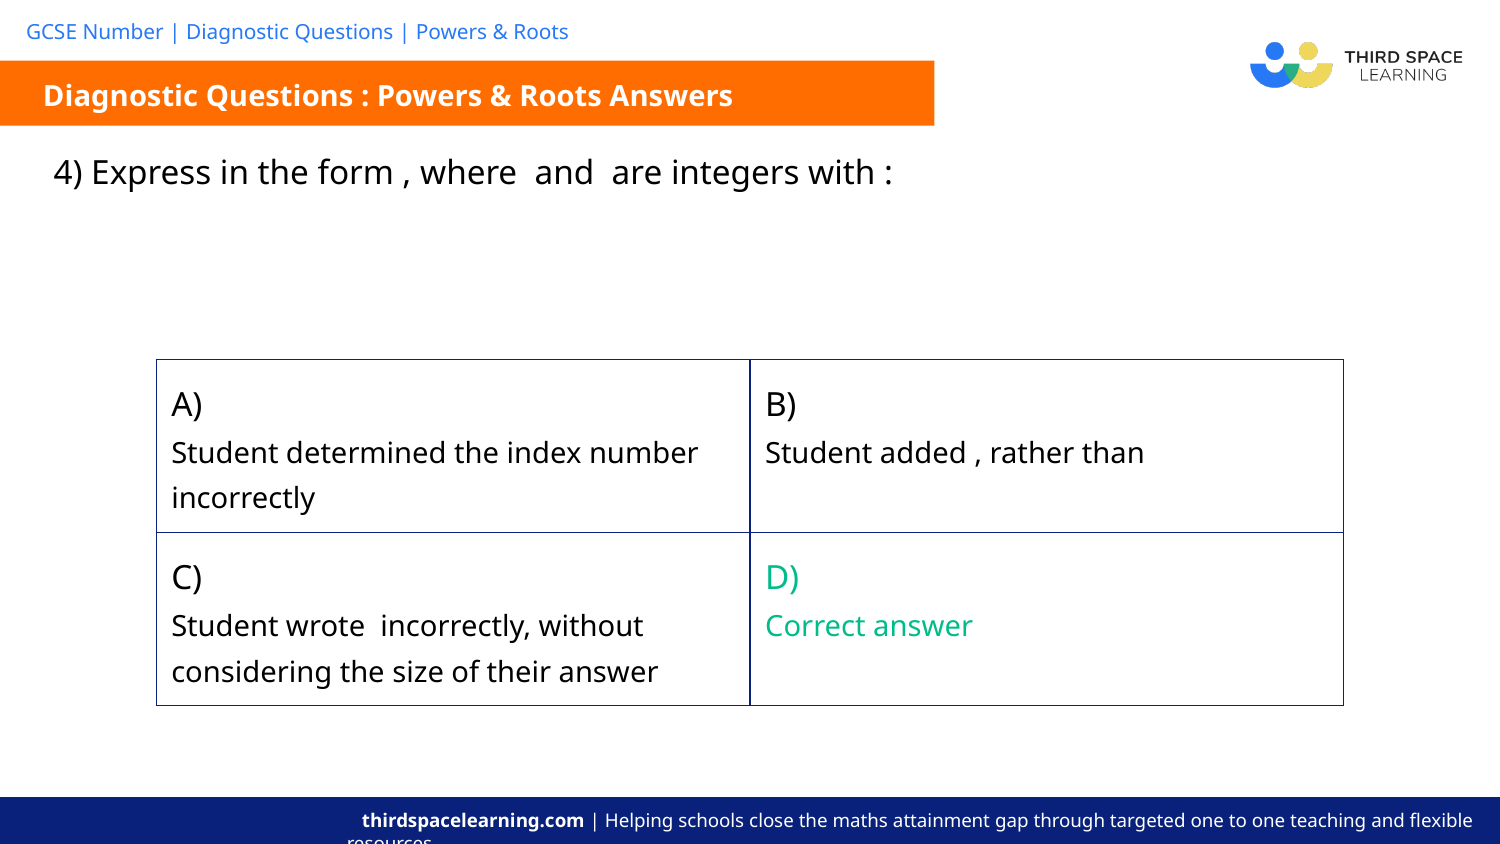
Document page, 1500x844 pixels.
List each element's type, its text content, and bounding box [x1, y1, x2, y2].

picture [1250, 33, 1465, 99]
text_box Diagnostic Questions : Powers & Roots Answers [27, 61, 778, 127]
